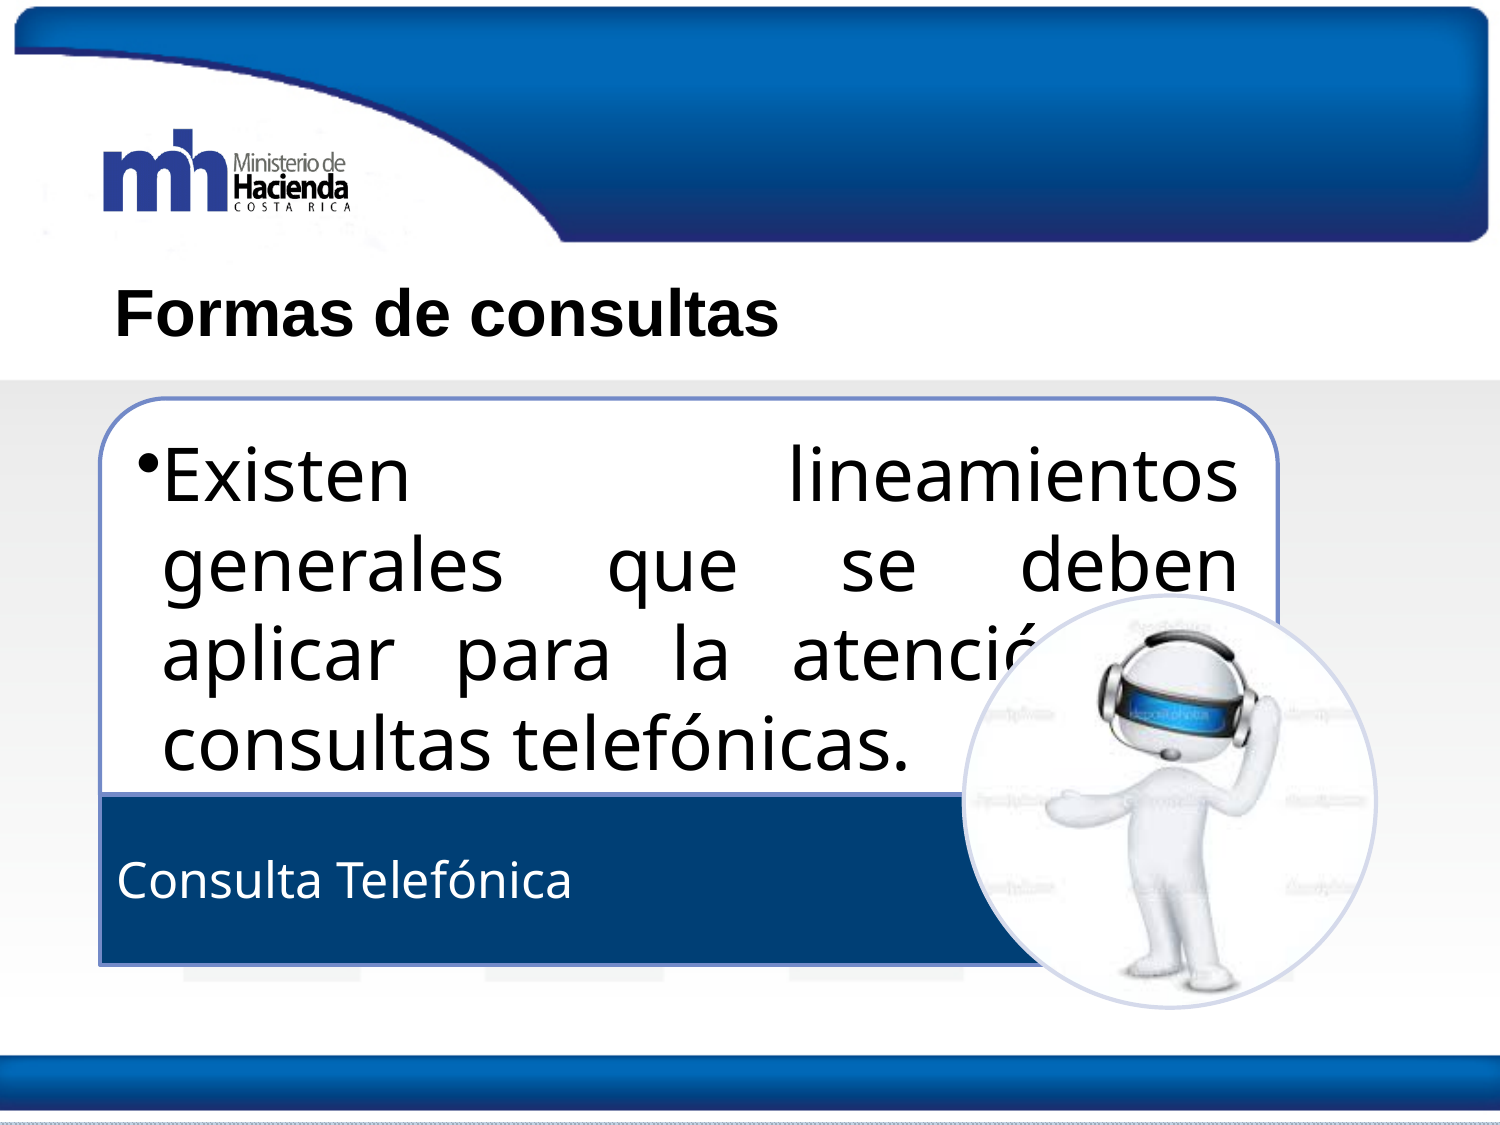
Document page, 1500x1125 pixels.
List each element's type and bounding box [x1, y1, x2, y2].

text_box [99, 398, 1377, 1009]
picture [0, 0, 1500, 1122]
